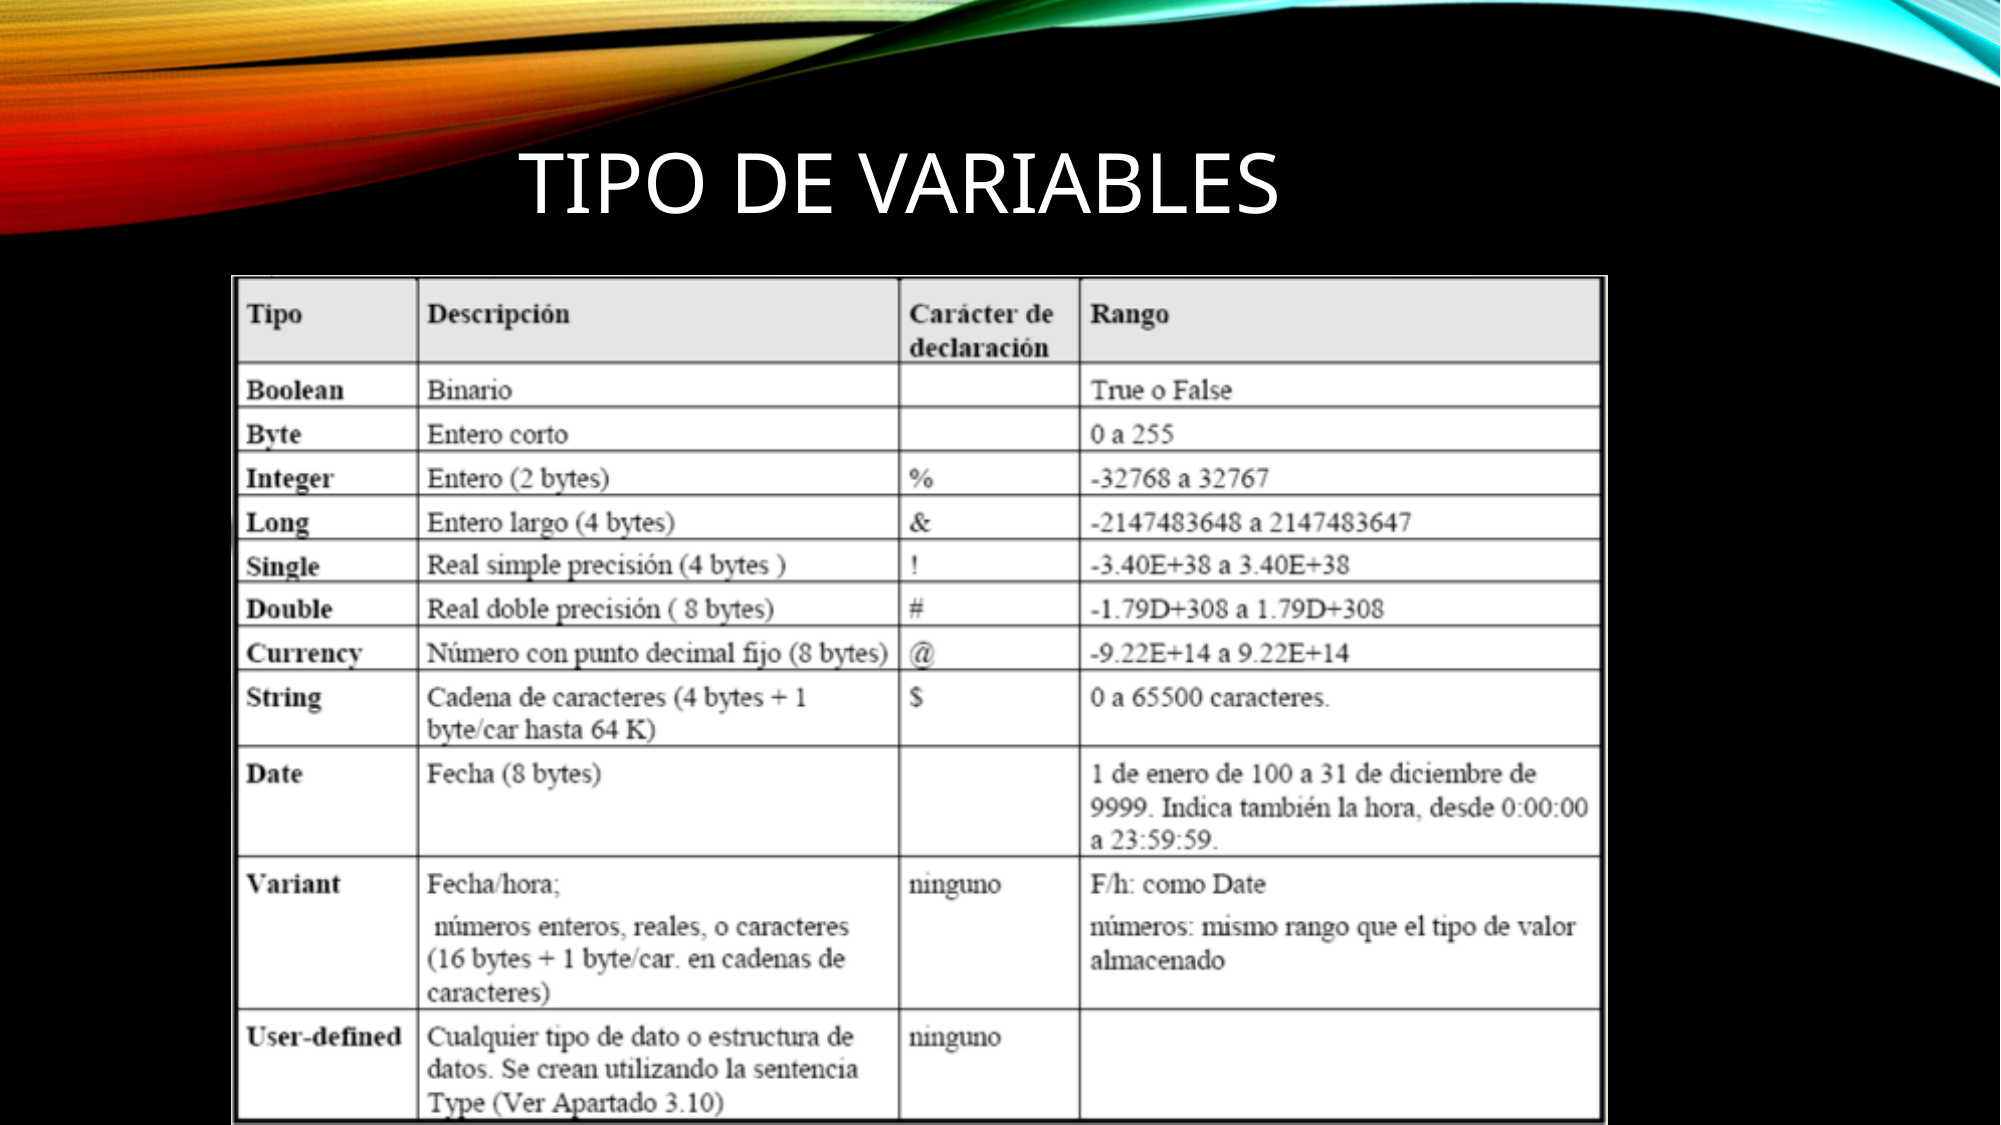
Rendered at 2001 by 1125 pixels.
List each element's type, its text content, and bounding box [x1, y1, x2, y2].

picture [0, 0, 2000, 237]
picture [231, 274, 1609, 1125]
title Tipo de Variables [111, 97, 1689, 276]
